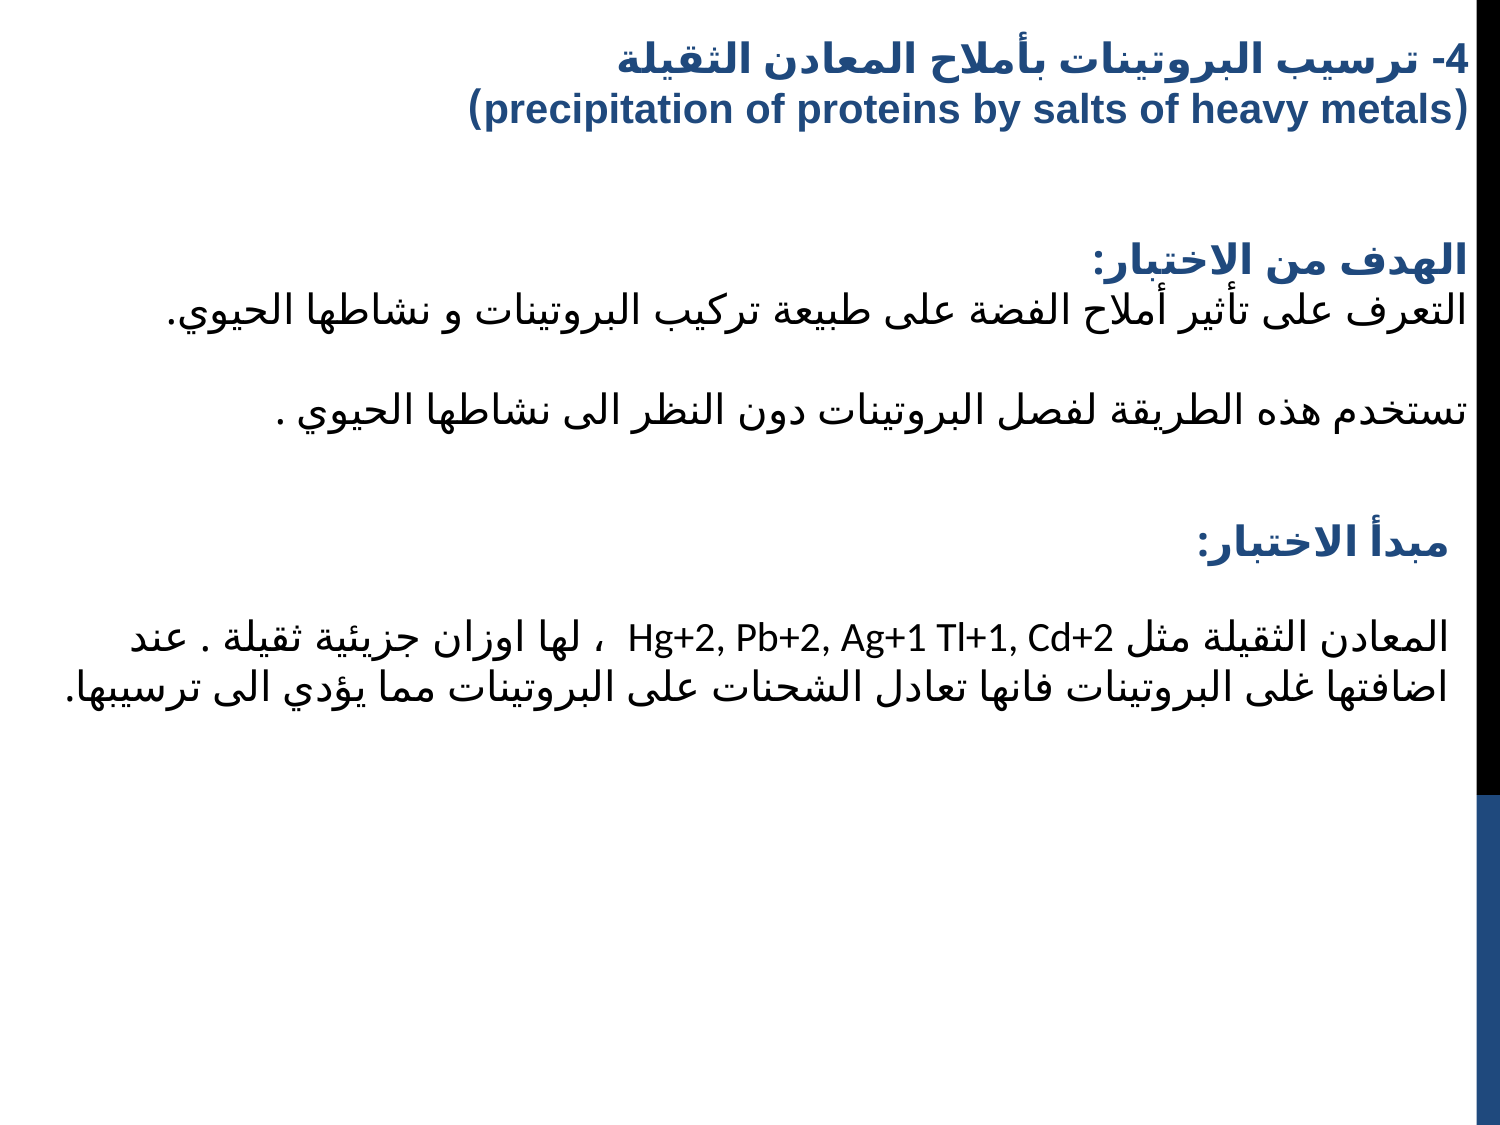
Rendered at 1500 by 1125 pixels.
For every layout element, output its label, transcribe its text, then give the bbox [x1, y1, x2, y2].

text_box 4- ترسيب البروتينات بأملاح المعادن الثقيلة (precipitation of proteins by salts of heavy metals) الهدف من الاختبار: التعرف على تأثير أملاح الفضة على طبيعة تركيب البروتينات و نشاطها الحيوي. تستخدم هذه الطريقة لفصل البروتينات دون النظر الى نشاطها الحيوي . [58, 24, 1484, 540]
text_box مبدأ الاختبار: المعادن الثقيلة مثل Hg+2, Pb+2, Ag+1 Tl+1, Cd+2 ، لها اوزان جزيئية ثقيلة . عند اضافتها غلى البروتينات فانها تعادل الشحنات على البروتينات مما يؤدي الى ترسيبها. [37, 506, 1466, 717]
